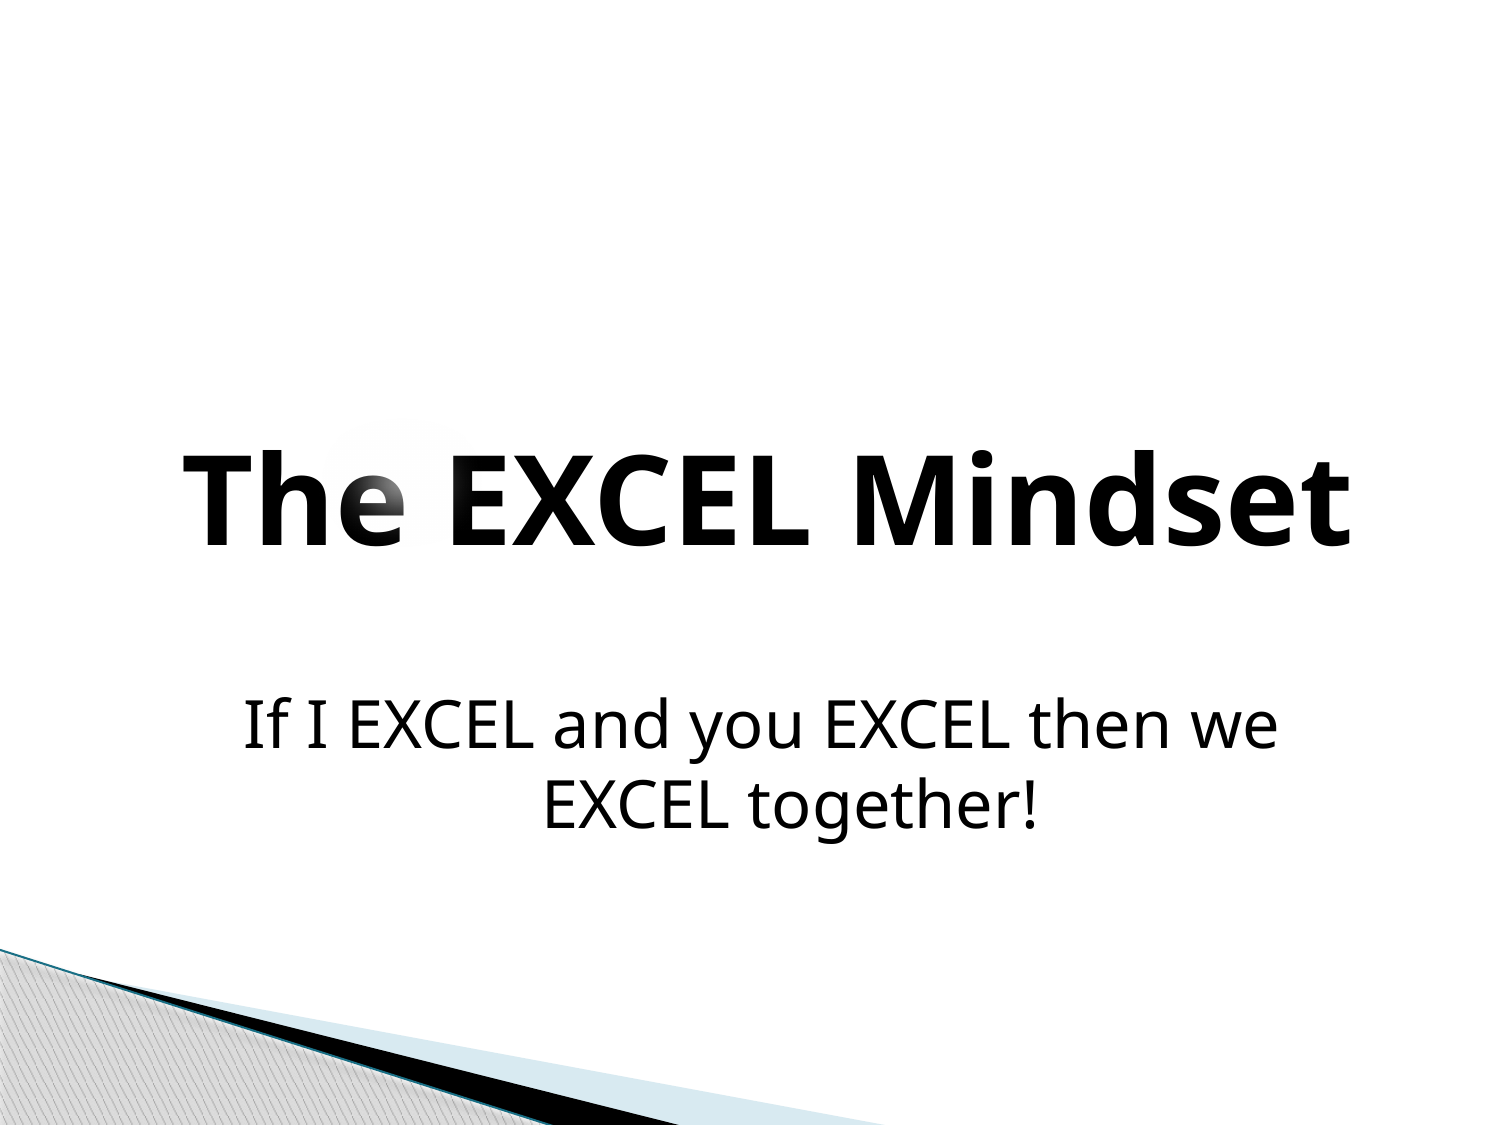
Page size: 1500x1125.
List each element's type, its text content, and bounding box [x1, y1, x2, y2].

text_box [374, 461, 431, 504]
text_box The EXCEL Mindset [35, 424, 1500, 567]
text_box If I EXCEL and you EXCEL then we EXCEL together! [150, 674, 1375, 913]
